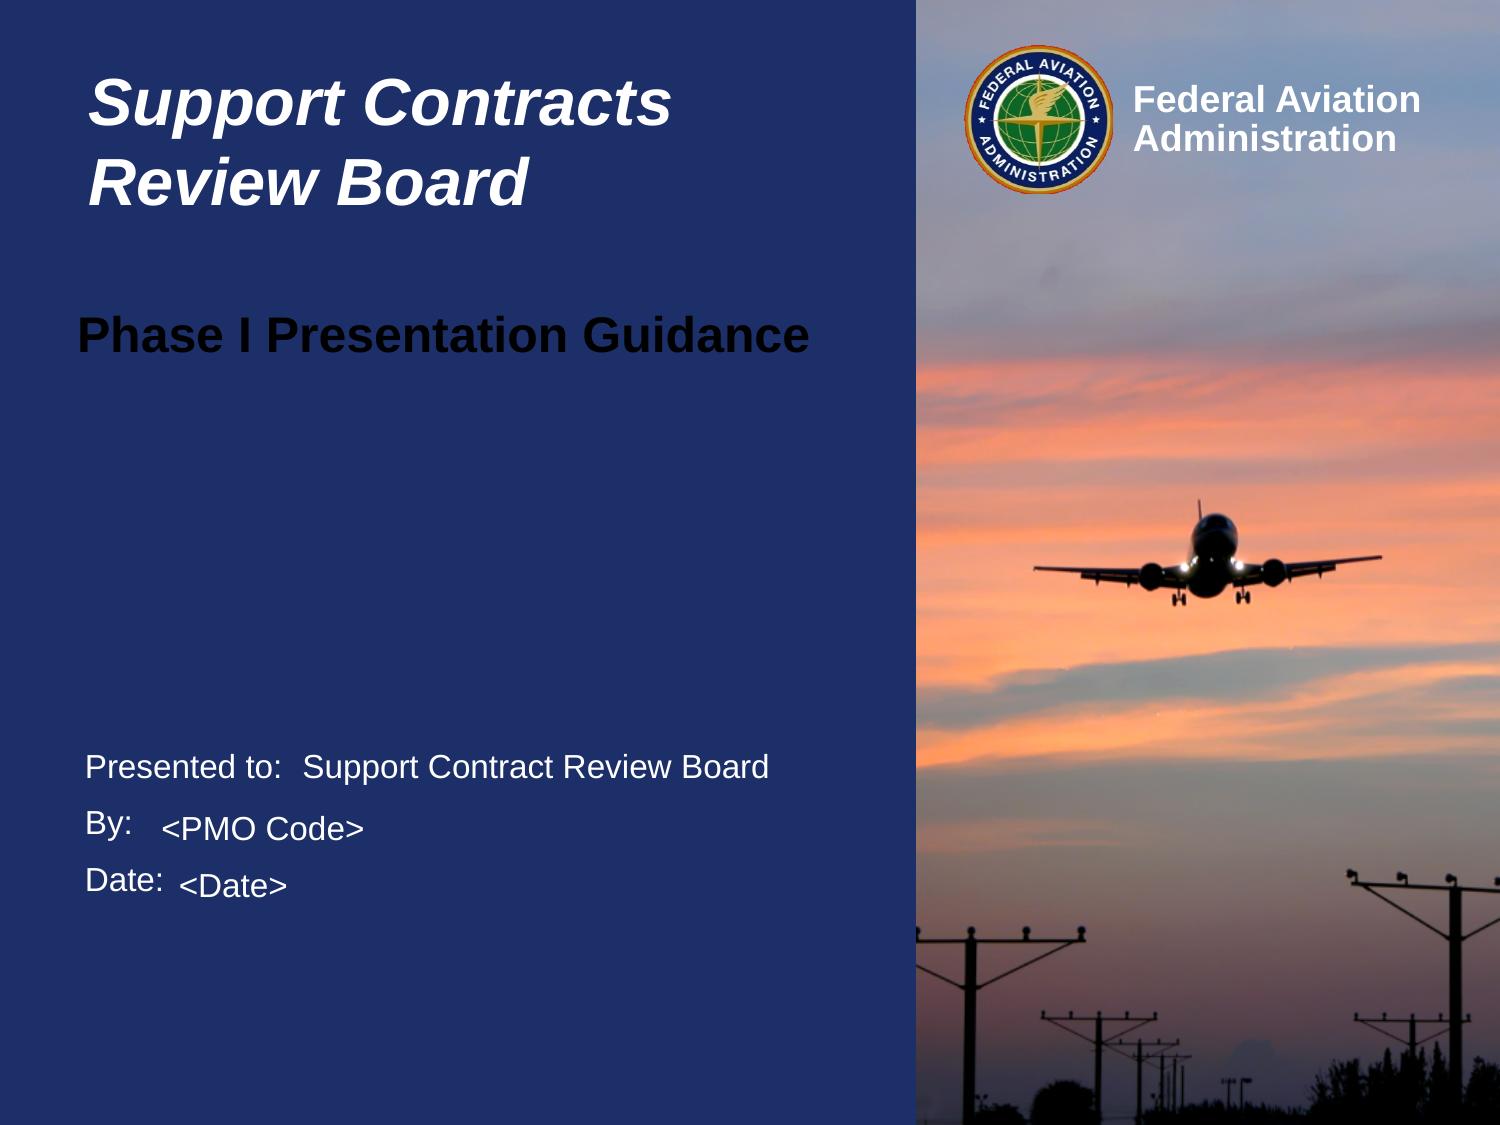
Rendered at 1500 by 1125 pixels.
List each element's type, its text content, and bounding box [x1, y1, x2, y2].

text_box <Date> [163, 856, 733, 912]
picture [916, 0, 1500, 1125]
subtitle Phase I Presentation Guidance [62, 295, 875, 583]
text_box Support Contract Review Board [287, 737, 857, 793]
text_box <PMO Code> [146, 799, 715, 855]
title Support Contracts Review Board [73, 51, 891, 281]
